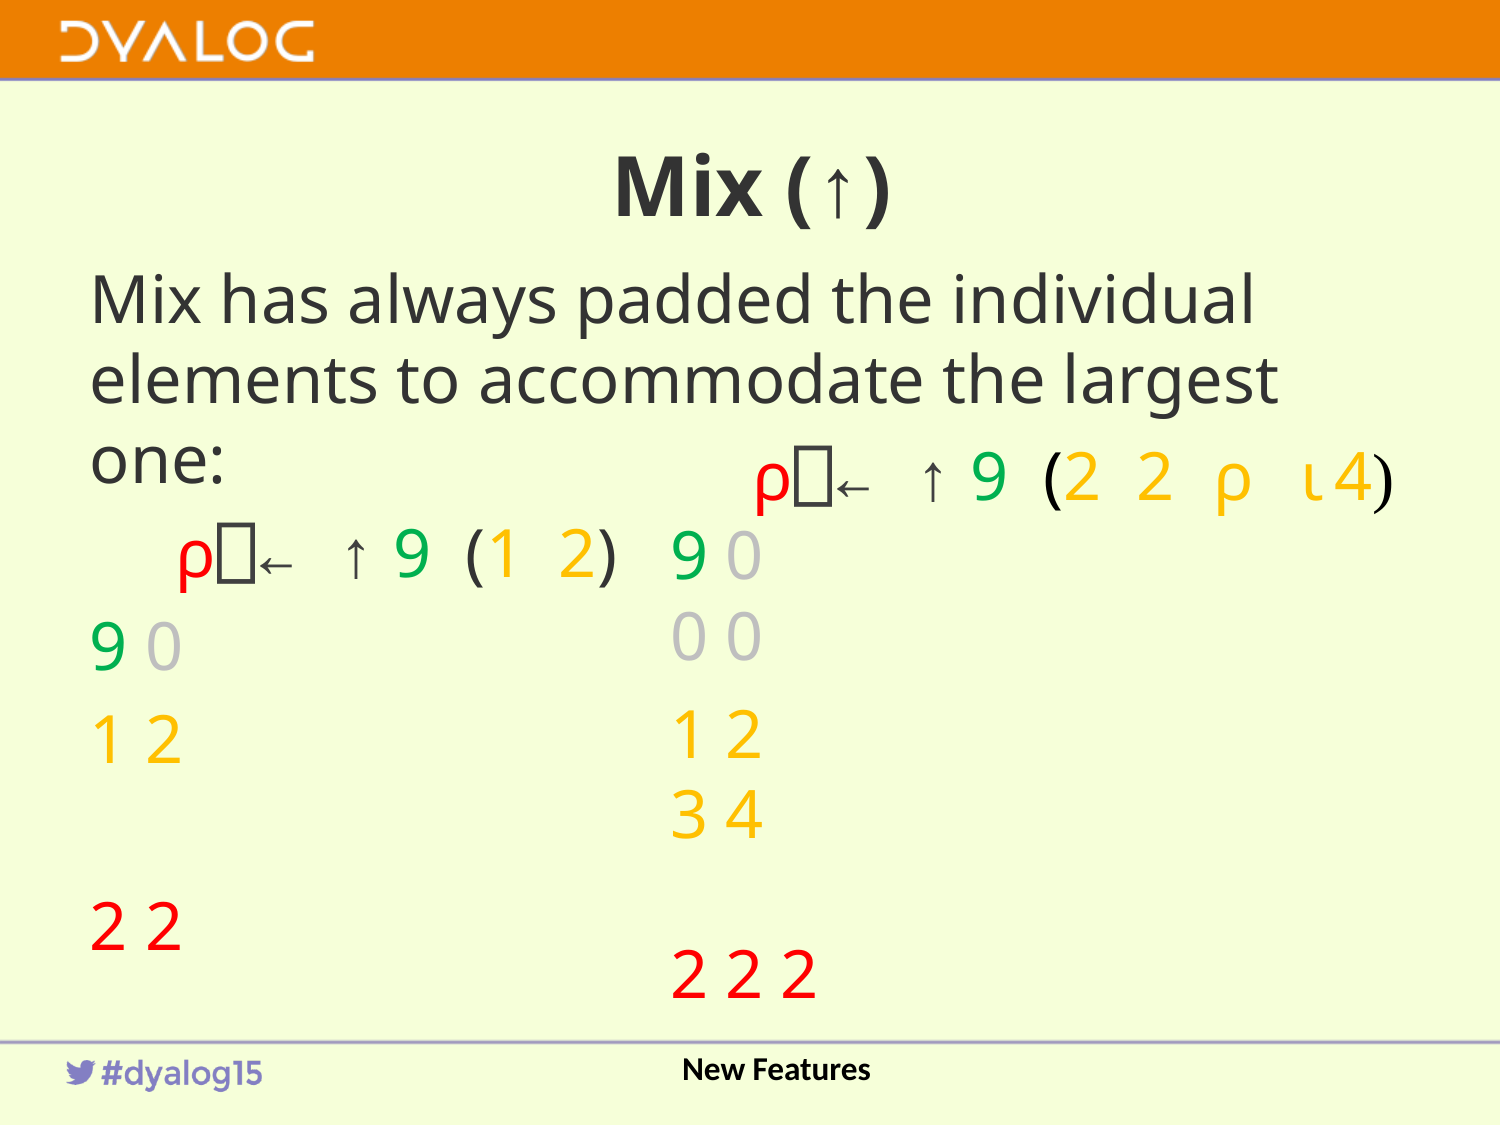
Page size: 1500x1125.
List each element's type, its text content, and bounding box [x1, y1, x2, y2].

list Mix has always padded the individual elements to accommodate the largest one: ⍴⎕← ↑ 9 (1 2) 9 0 1 2 2 2 [75, 249, 1425, 953]
text_box ⍴⎕← ↑ 9 (2 2 ⍴ ⍳4) 9 0 0 0 1 2 3 4 2 2 2 [655, 426, 1424, 1020]
footer New Features [667, 1039, 892, 1100]
picture [0, 0, 1500, 1125]
title Mix (↑) [76, 125, 1427, 256]
